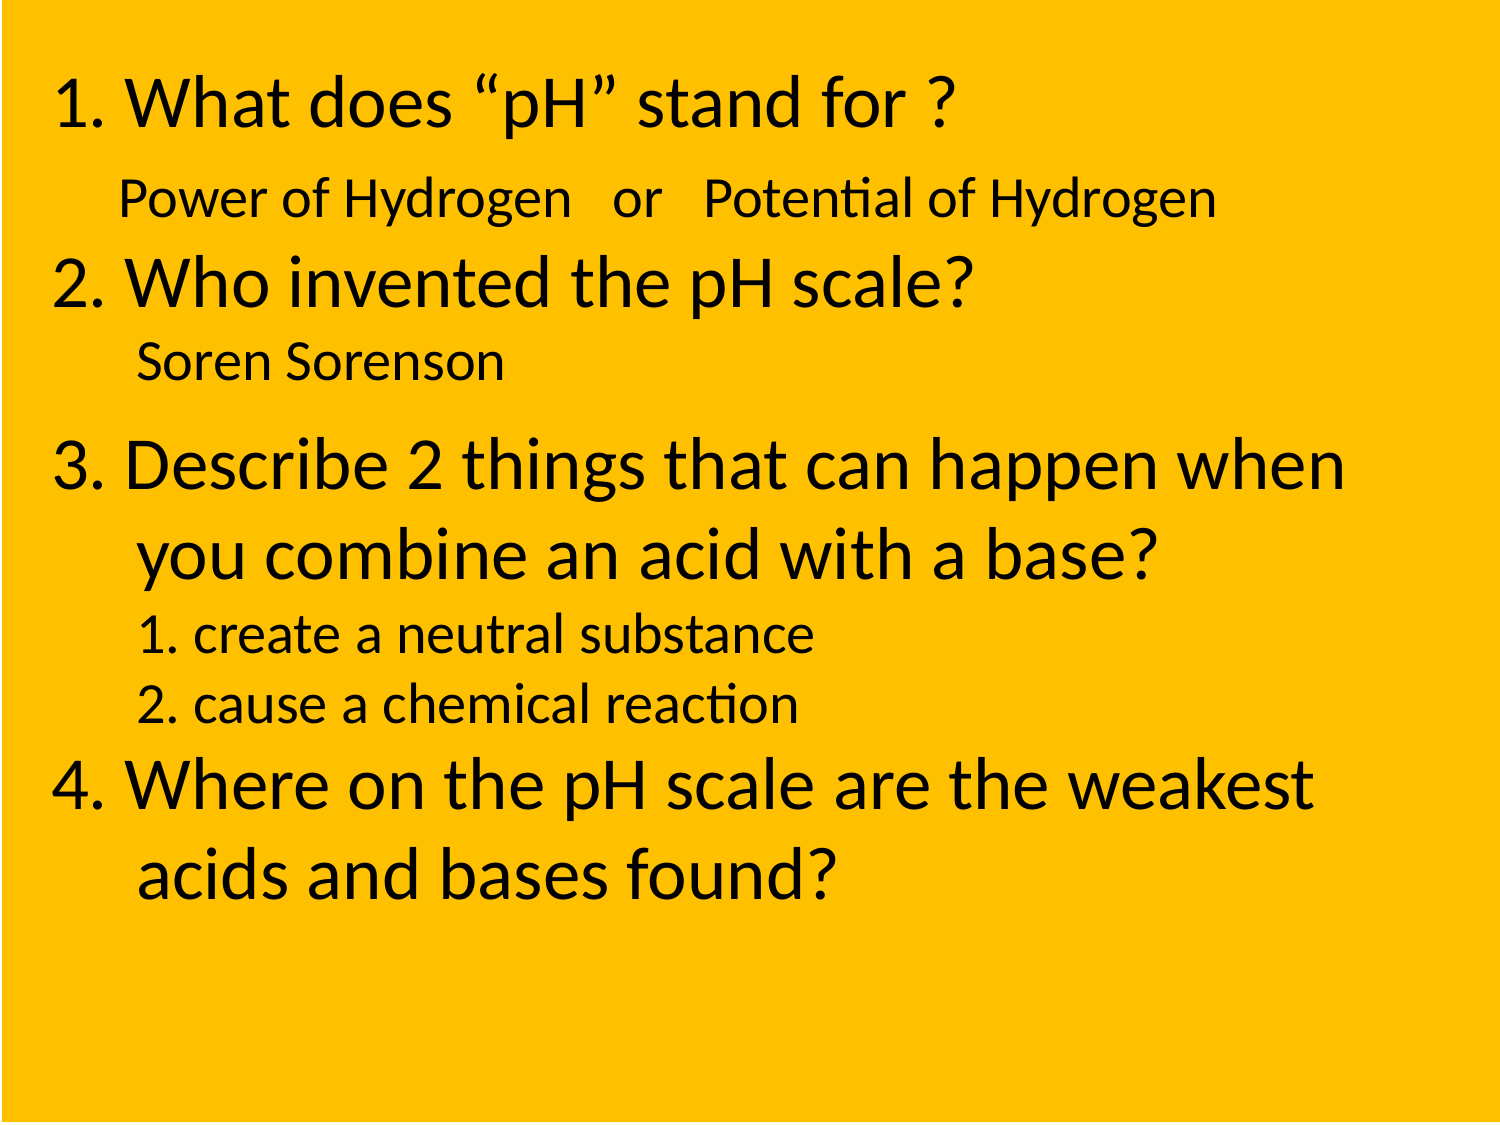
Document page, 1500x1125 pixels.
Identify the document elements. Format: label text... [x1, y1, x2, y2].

text_box 1. What does “pH” stand for ? Power of Hydrogen or Potential of Hydrogen 2. Who invented the pH scale? Soren Sorenson 3. Describe 2 things that can happen when you combine an acid with a base? 1. create a neutral substance 2. cause a chemical reaction 4. Where on the pH scale are the weakest acids and bases found? [2, 0, 1500, 1123]
